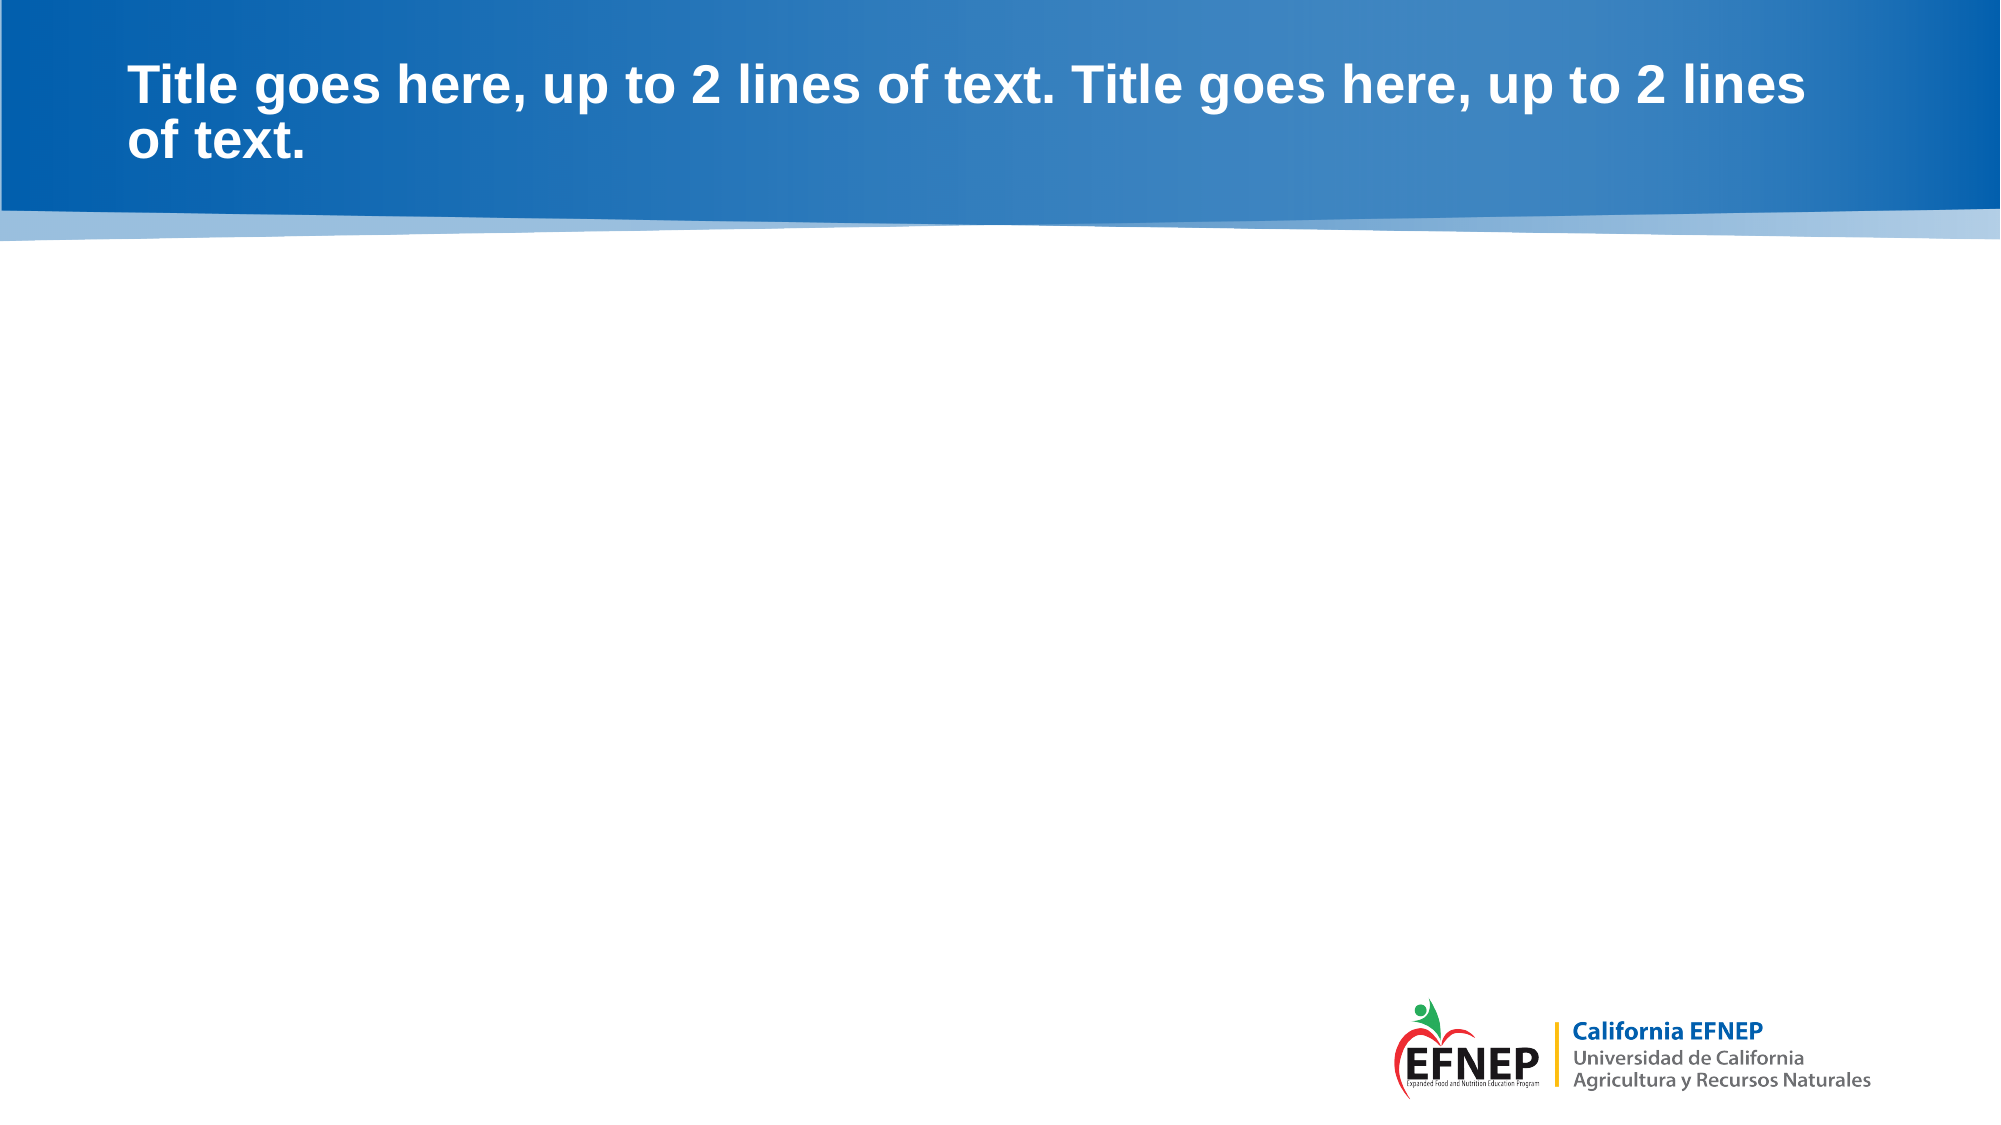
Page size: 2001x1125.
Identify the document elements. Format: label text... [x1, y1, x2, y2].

picture [0, 0, 2000, 263]
title Title goes here, up to 2 lines of text. Title goes here, up to 2 lines of text. [112, 51, 1887, 178]
picture [1386, 994, 1882, 1104]
